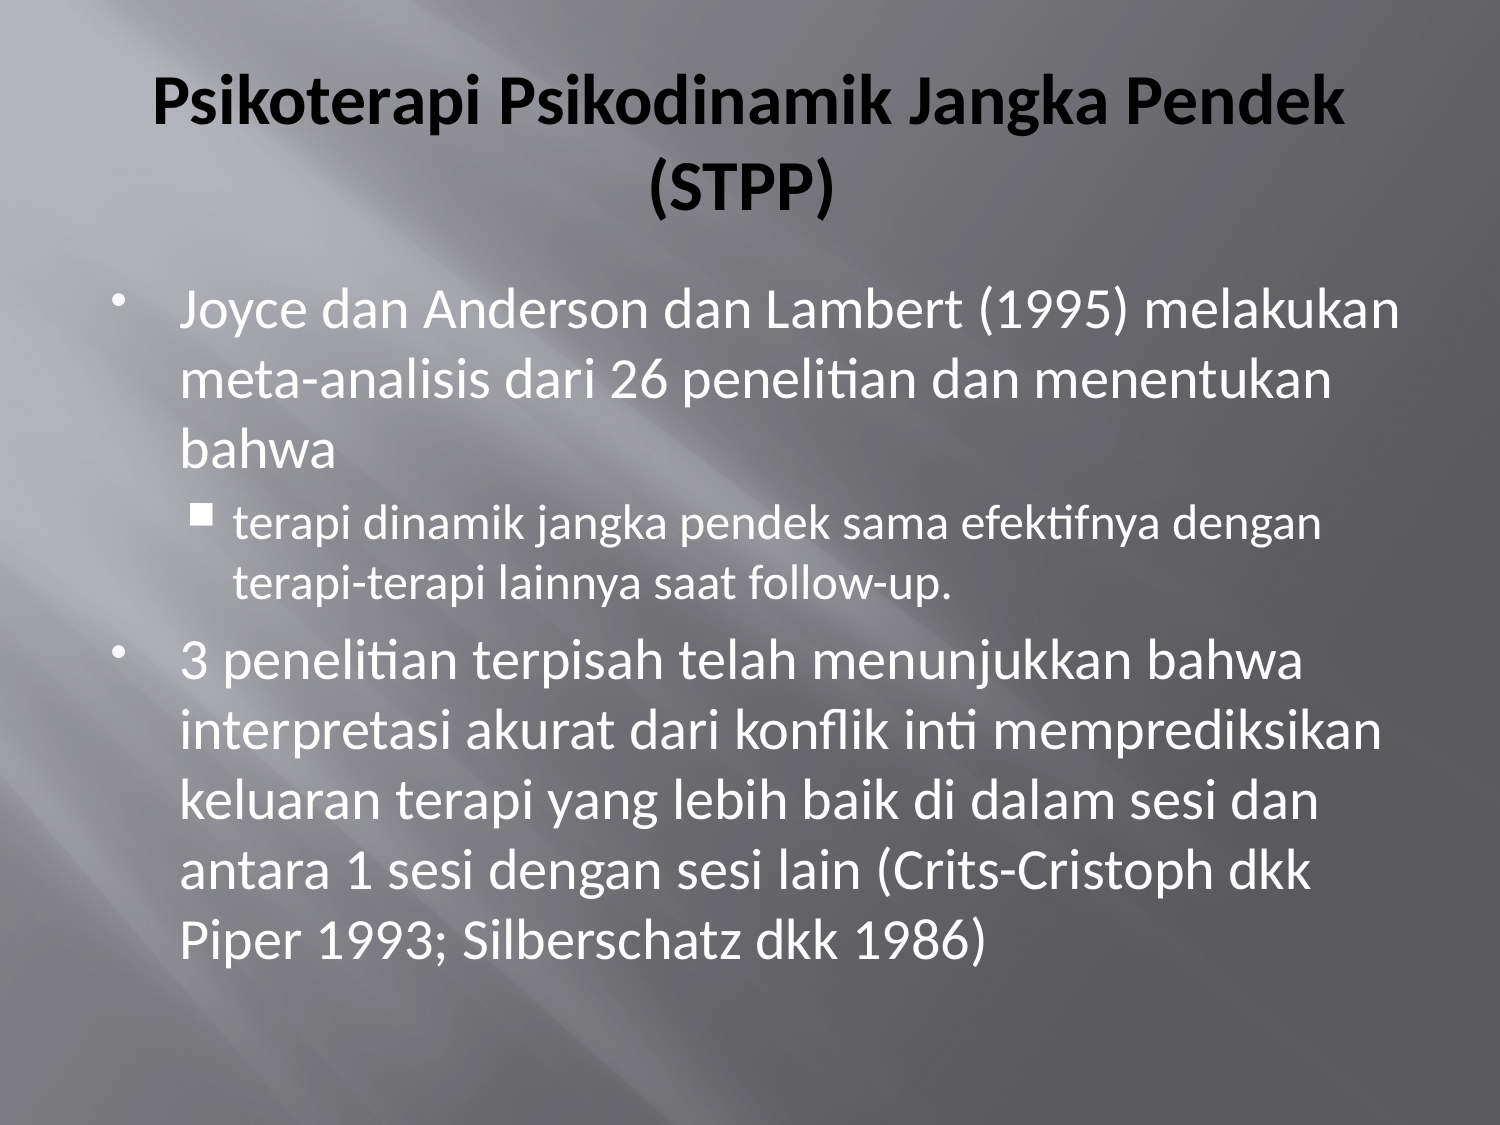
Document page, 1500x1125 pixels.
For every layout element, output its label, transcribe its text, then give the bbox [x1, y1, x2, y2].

title Psikoterapi Psikodinamik Jangka Pendek (STPP) [75, 45, 1425, 233]
list Joyce dan Anderson dan Lambert (1995) melakukan meta-analisis dari 26 penelitian dan menentukan bahwa terapi dinamik jangka pendek sama efektifnya dengan terapi-terapi lainnya saat follow-up. 3 penelitian terpisah telah menunjukkan bahwa interpretasi akurat dari konflik inti memprediksikan keluaran terapi yang lebih baik di dalam sesi dan antara 1 sesi dengan sesi lain (Crits-Cristoph dkk Piper 1993; Silberschatz dkk 1986) [75, 262, 1425, 1035]
